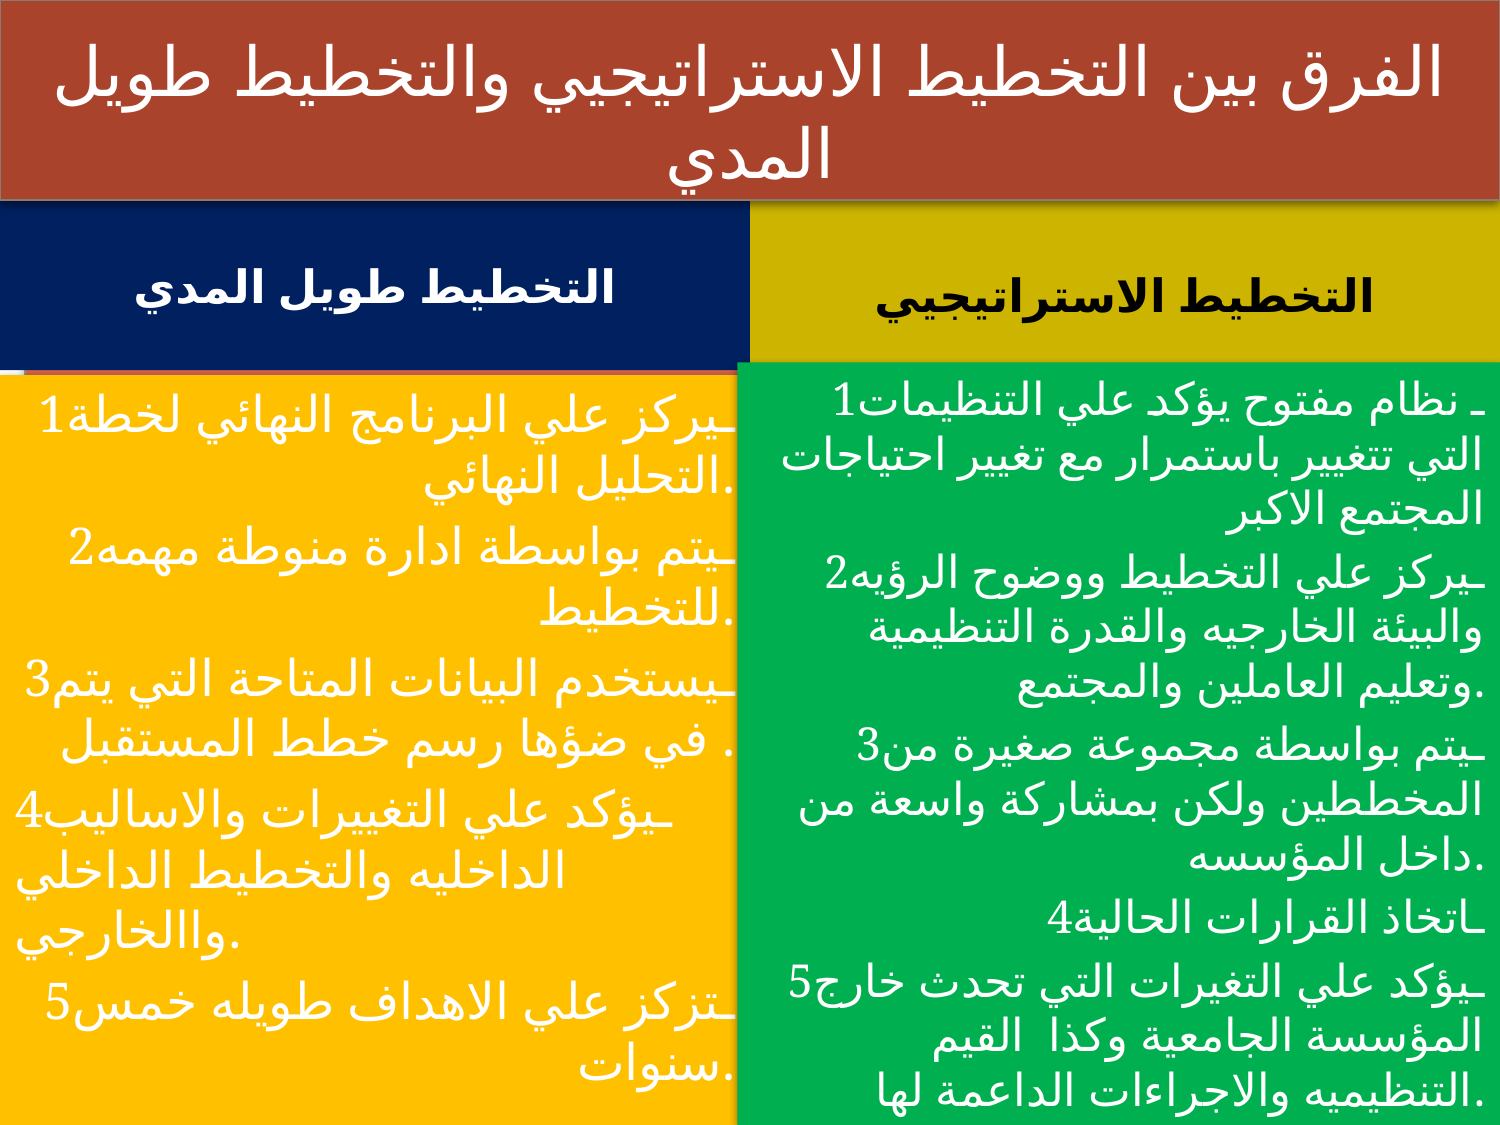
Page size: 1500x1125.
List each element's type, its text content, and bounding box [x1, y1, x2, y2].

list التخطيط الاستراتيجيي [749, 210, 1500, 360]
list 1ـيركز علي البرنامج النهائي لخطة التحليل النهائي. 2ـيتم بواسطة ادارة منوطة مهمه للتخطيط. 3ـيستخدم البيانات المتاحة التي يتم في ضؤها رسم خطط المستقبل . 4ـيؤكد علي التغييرات والاساليب الداخليه والتخطيط الداخلي واالخارجي. 5ـتزكز علي الاهداف طويله خمس سنوات. [0, 375, 731, 1125]
list التخطيط طويل المدي [0, 211, 749, 372]
list 1ـ نظام مفتوح يؤكد علي التنظيمات التي تتغيير باستمرار مع تغيير احتياجات المجتمع الاكبر 2ـيركز علي التخطيط ووضوح الرؤيه والبيئة الخارجيه والقدرة التنظيمية وتعليم العاملين والمجتمع. 3ـيتم بواسطة مجموعة صغيرة من المخططين ولكن بمشاركة واسعة من داخل المؤسسه. 4ـاتخاذ القرارات الحالية 5ـيؤكد علي التغيرات التي تحدث خارج المؤسسة الجامعية وكذا القيم التنظيميه والاجراءات الداعمة لها. [737, 362, 1500, 1125]
title الفرق بين التخطيط الاستراتيجيي والتخطيط طويل المدي [0, 0, 1500, 201]
